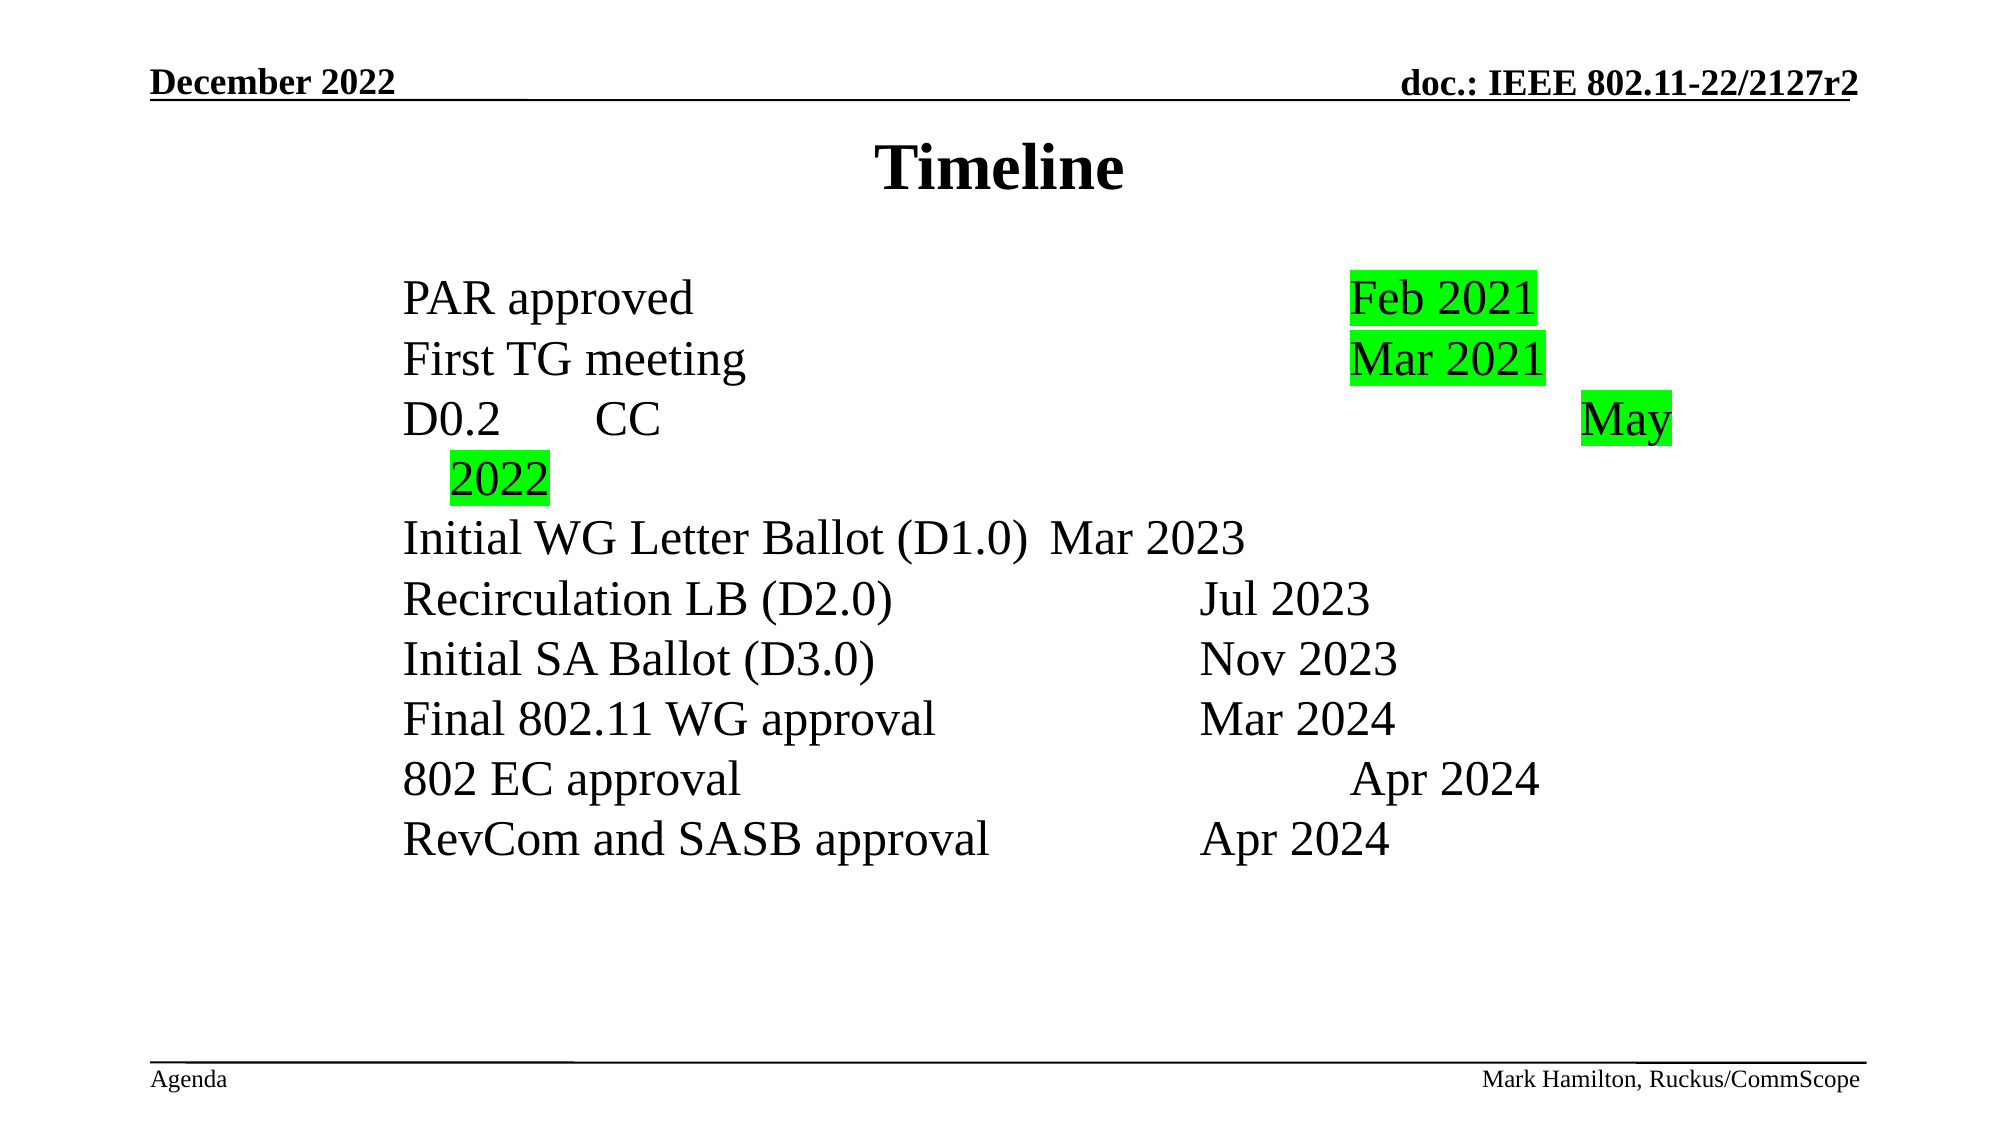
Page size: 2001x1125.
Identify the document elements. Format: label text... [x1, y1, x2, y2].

title Timeline [362, 112, 1638, 212]
list PAR approved Feb 2021 First TG meeting Mar 2021 D0.2 CC May 2022 Initial WG Letter Ballot (D1.0) Mar 2023 Recirculation LB (D2.0) Jul 2023 Initial SA Ballot (D3.0) Nov 2023 Final 802.11 WG approval Mar 2024 802 EC approval Apr 2024 RevCom and SASB approval Apr 2024 [312, 212, 1688, 1013]
